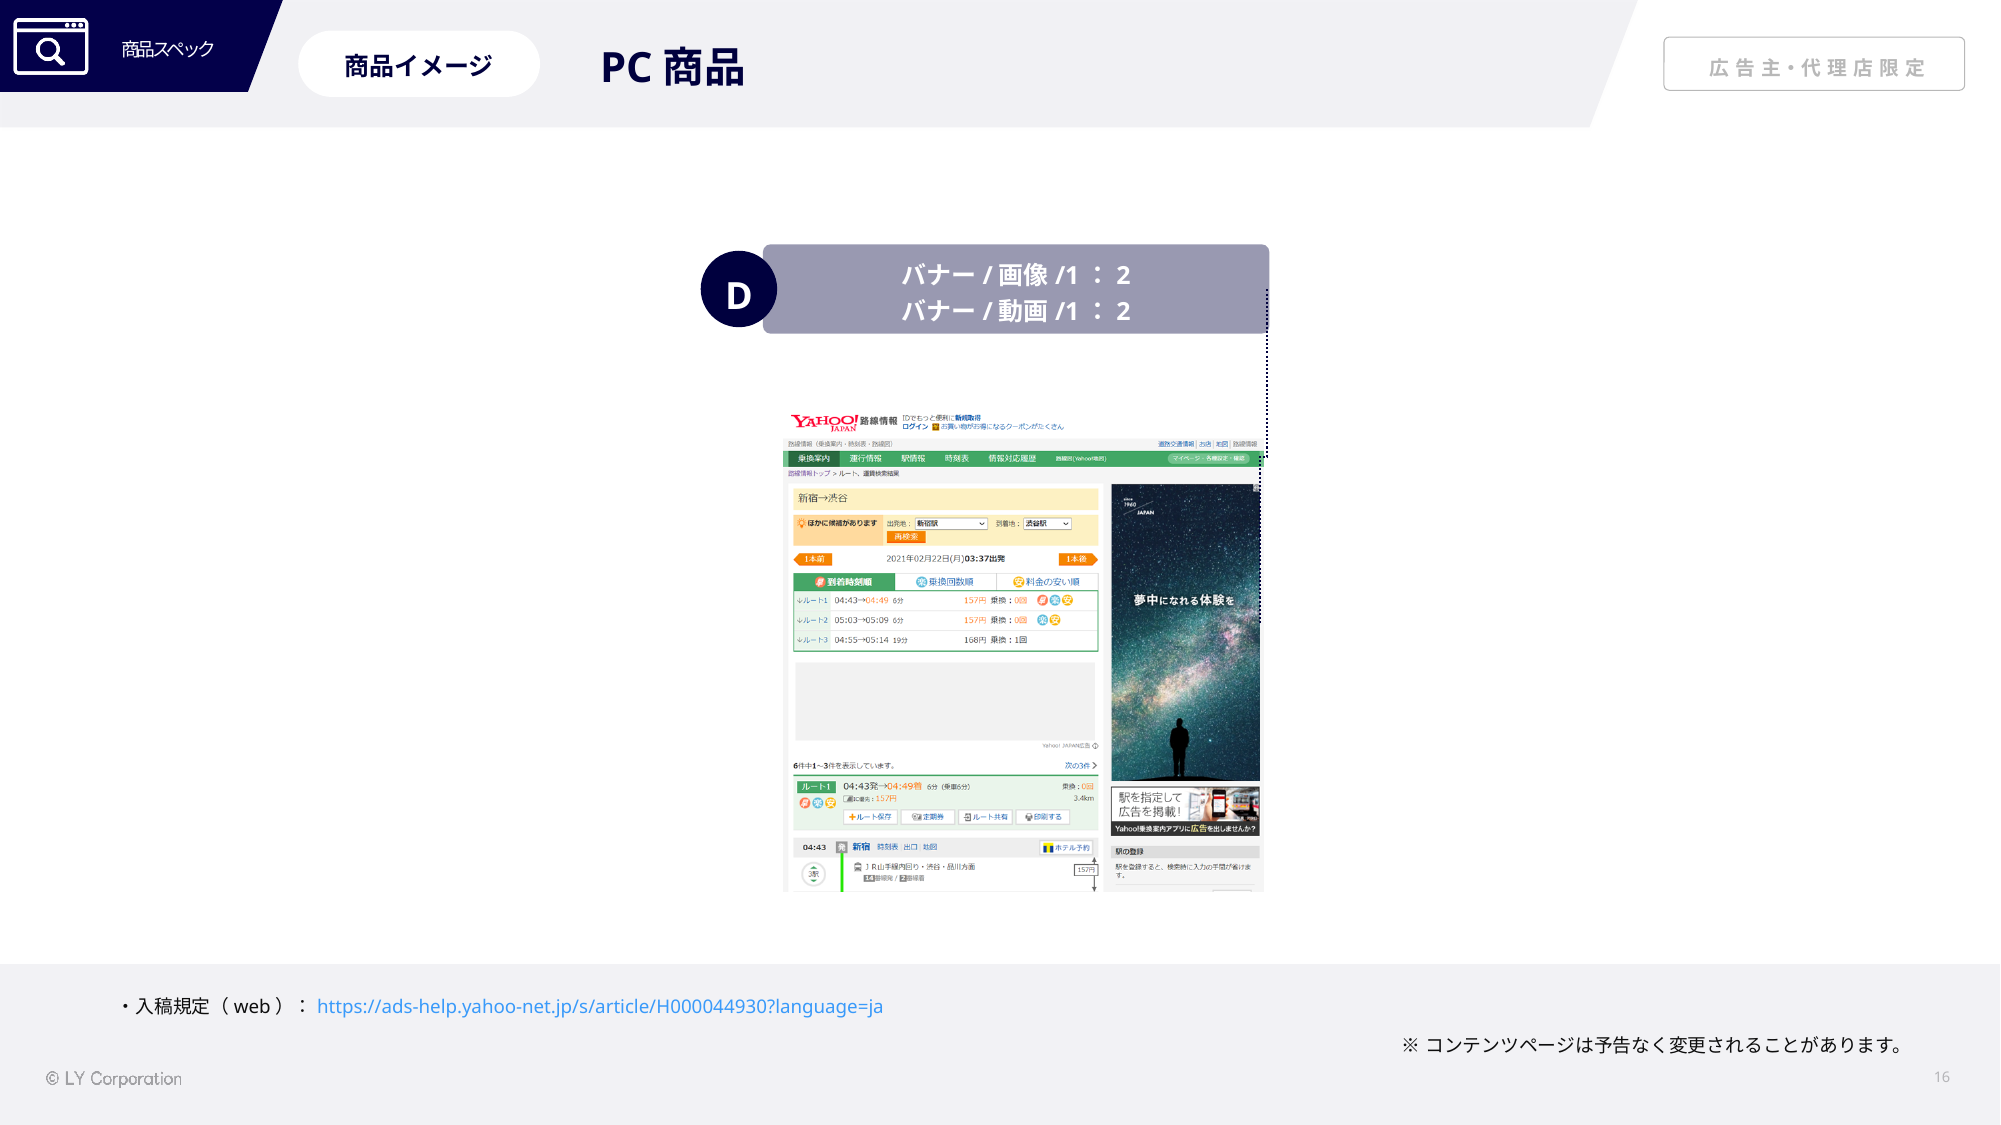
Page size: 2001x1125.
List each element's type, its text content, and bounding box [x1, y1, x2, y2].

picture [783, 410, 1264, 892]
text_box ※コンテンツページは予告なく変更されることがあります。 [1401, 1033, 1911, 1056]
text_box 商品イメージ [297, 29, 542, 98]
text_box D [699, 249, 779, 329]
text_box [1259, 289, 1268, 624]
picture [46, 1071, 181, 1088]
list 商品スペック [97, 13, 240, 81]
text_box ・入稿規定（web）：https://ads-help.yahoo-net.jp/s/article/H000044930?language=ja [102, 982, 1577, 1029]
text_box バナー/画像/1：2 バナー/動画/1：2 [761, 243, 1271, 335]
list PC商品 [599, 41, 1481, 97]
picture [9, 5, 92, 87]
